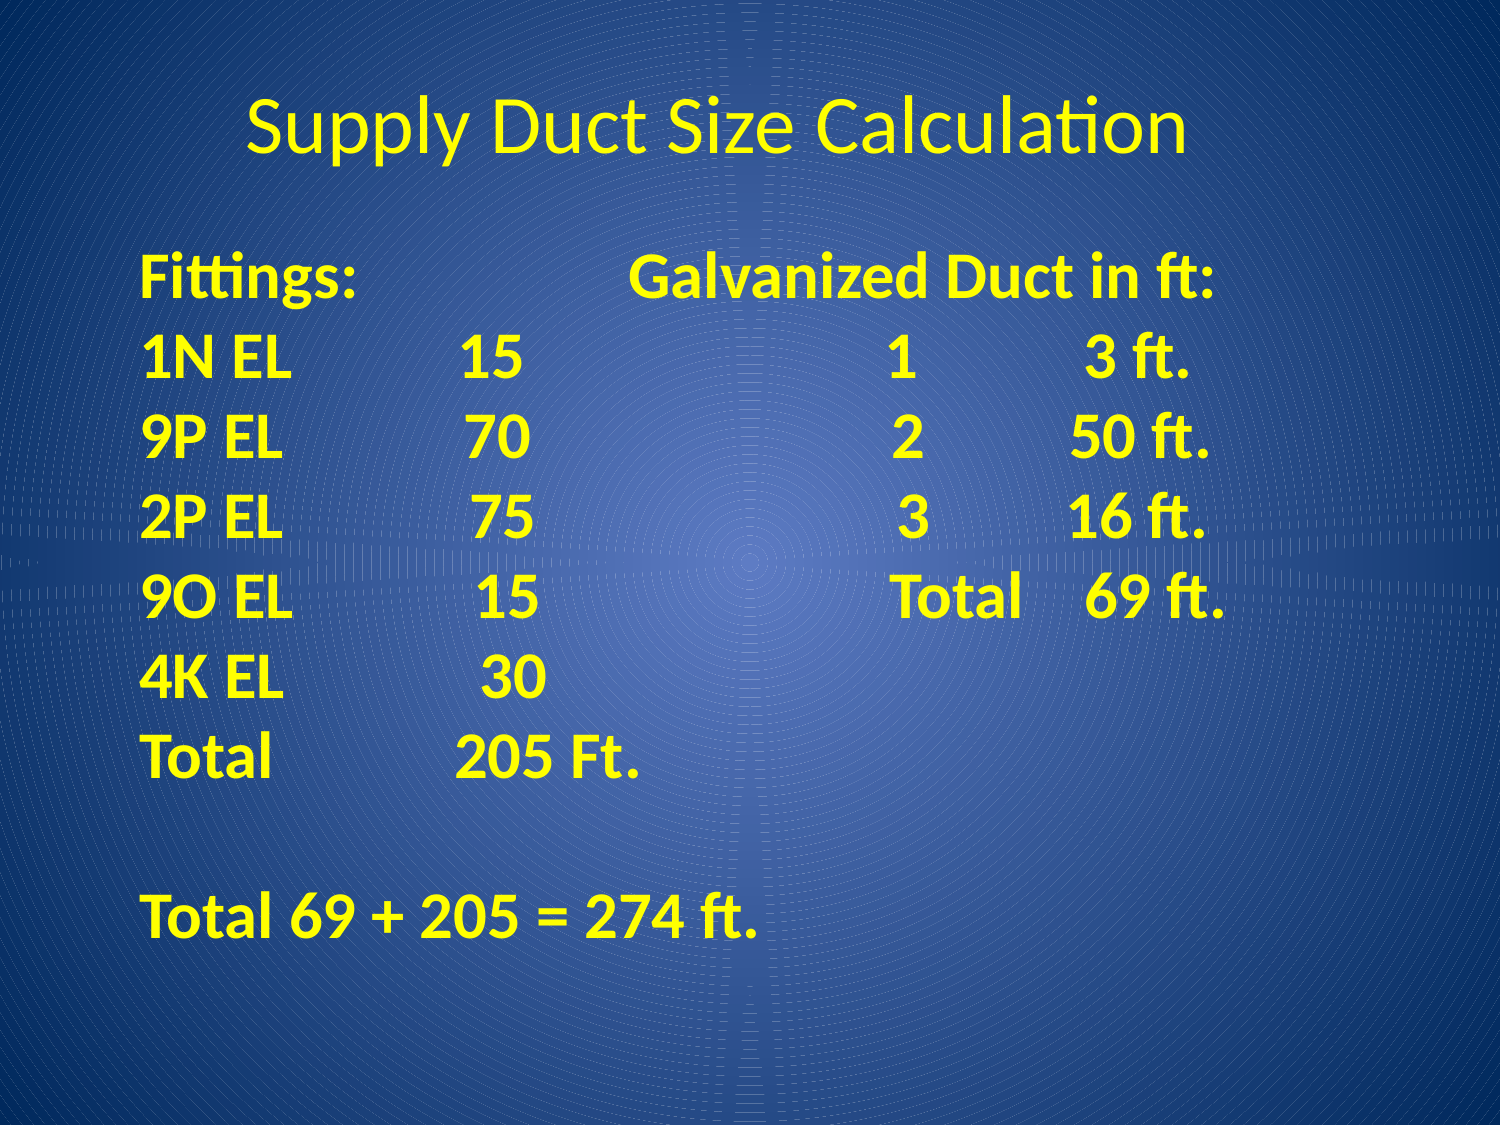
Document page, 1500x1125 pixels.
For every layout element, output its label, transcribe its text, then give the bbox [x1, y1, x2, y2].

text_box Supply Duct Size Calculation [230, 62, 1206, 178]
text_box Fittings: Galvanized Duct in ft: 1N EL 15 1 3 ft. 9P EL 70 2 50 ft. 2P EL 75 3 16 ft. 9O EL 15 Total 69 ft. 4K EL 30 Total 205 Ft. Total 69 + 205 = 274 ft. [124, 224, 1500, 1125]
